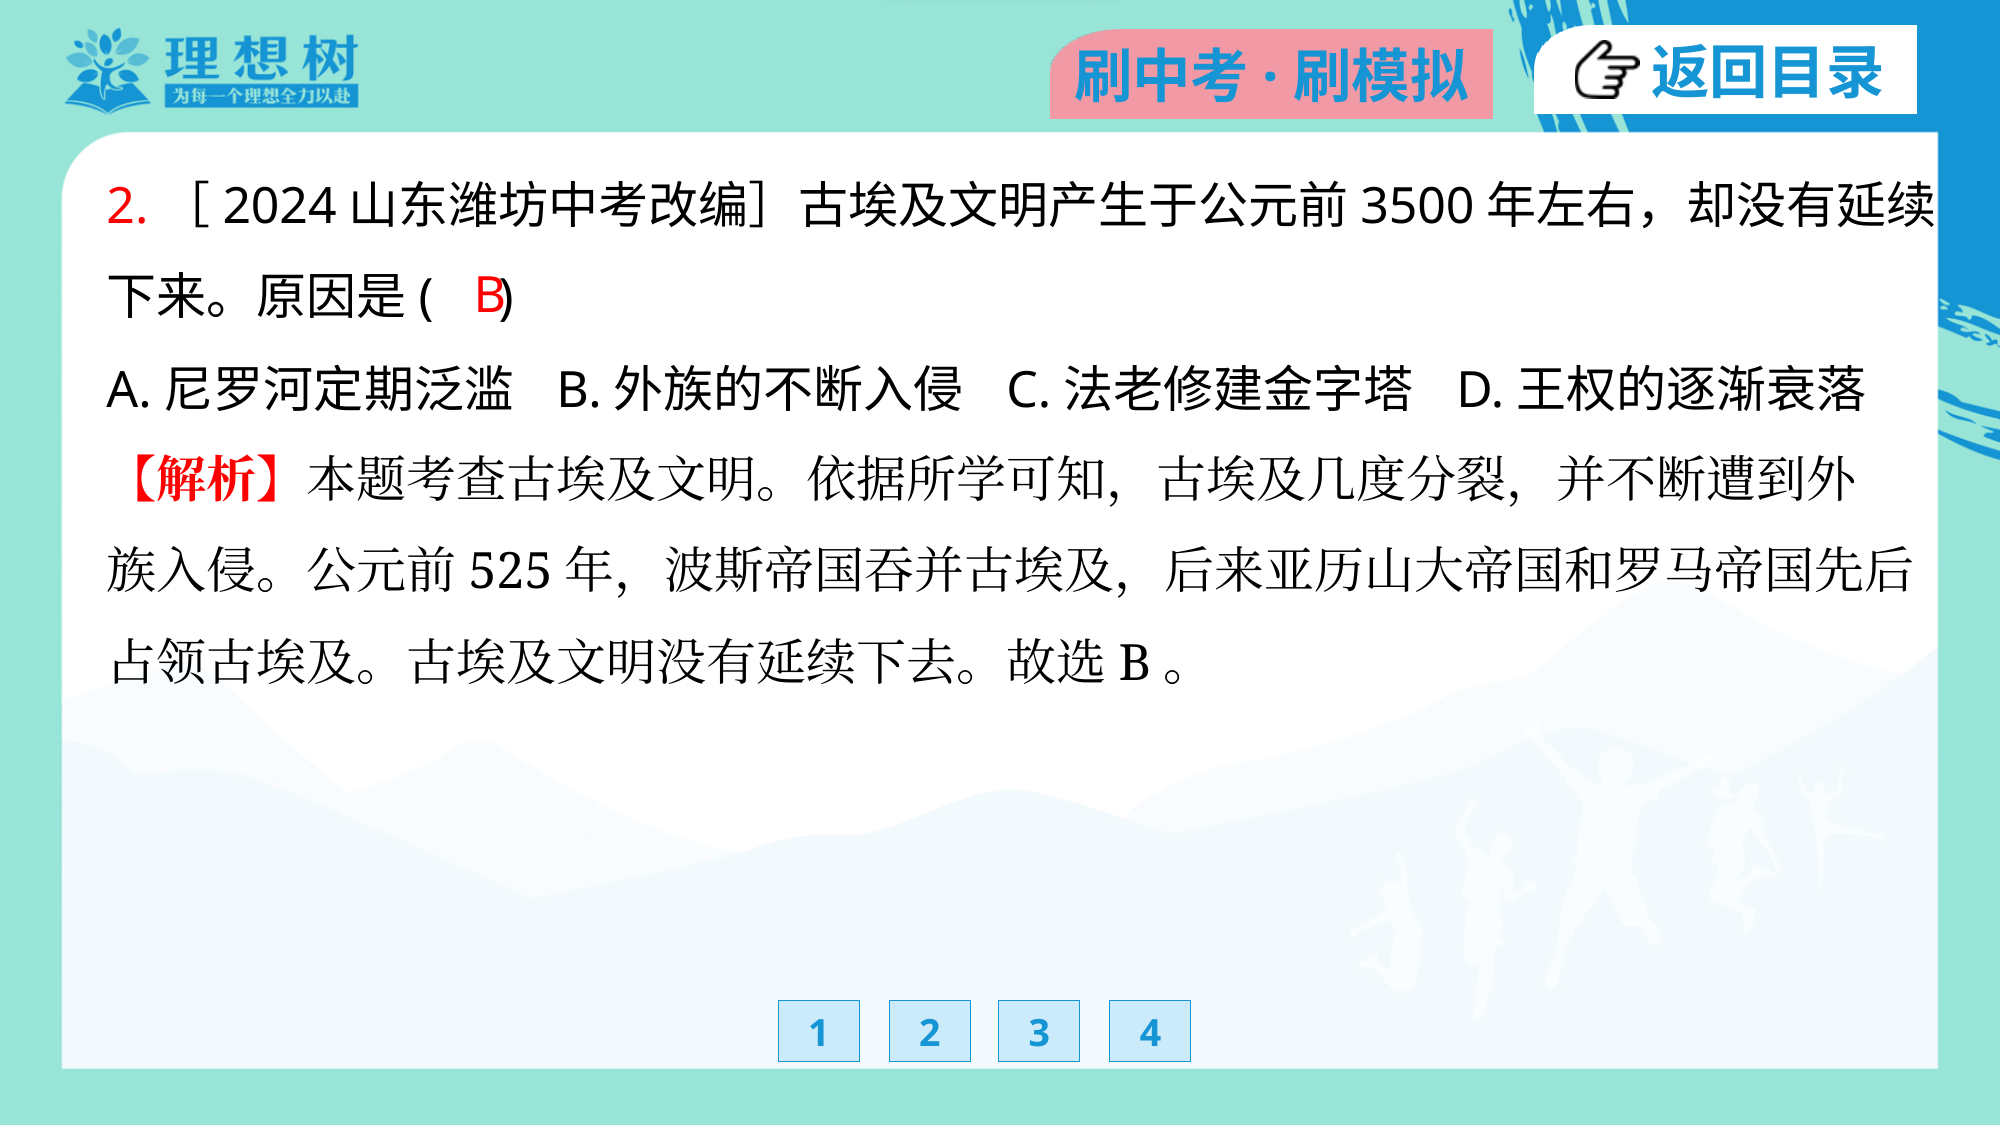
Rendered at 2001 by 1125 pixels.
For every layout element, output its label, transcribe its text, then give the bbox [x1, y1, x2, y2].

text_box A.尼罗河定期泛滥 B.外族的不断入侵 C.法老修建金字塔 D.王权的逐渐衰落 [106, 329, 1895, 415]
picture [0, 0, 2000, 1125]
text_box B [459, 234, 521, 323]
text_box 【解析】本题考查古埃及文明。依据所学可知，古埃及几度分裂，并不断遭到外 族入侵。公元前525年，波斯帝国吞并古埃及，后来亚历山大帝国和罗马帝国先后 占领古埃及。古埃及文明没有延续下去。故选B。 [106, 415, 1895, 691]
text_box 2.［2024山东潍坊中考改编］古埃及文明产生于公元前3500年左右，却没有延续 下来。原因是( ) [106, 141, 1895, 325]
